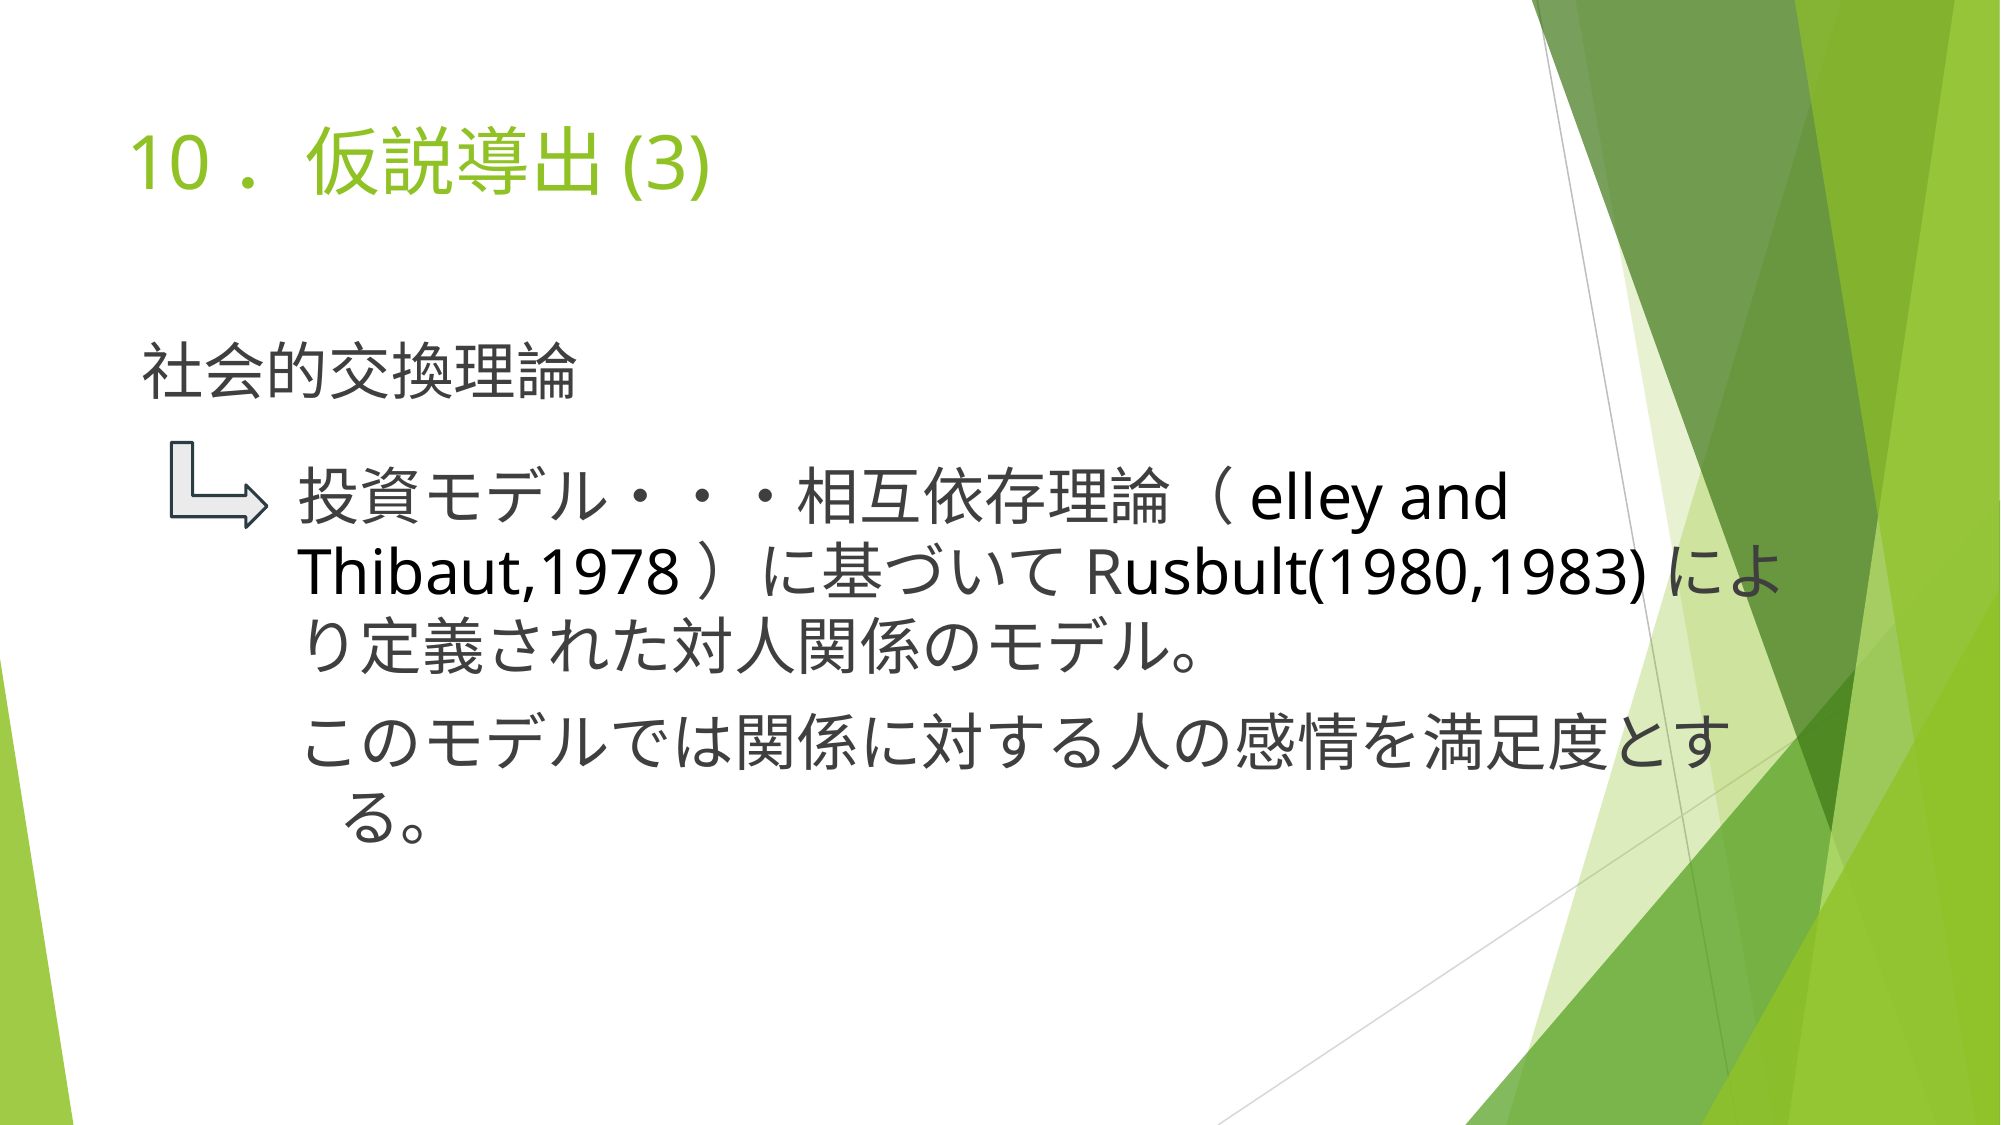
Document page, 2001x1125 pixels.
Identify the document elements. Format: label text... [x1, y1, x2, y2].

title 10．仮説導出(3) [111, 99, 1522, 316]
text_box [171, 442, 267, 528]
text_box 投資モデル・・・相互依存理論（elley and Thibaut,1978）に基づいてRusbult(1980,1983)により定義された対人関係のモデル。 このモデルでは関係に対する人の感情を満足度とする。 [267, 442, 1821, 624]
list 社会的交換理論 [111, 316, 1522, 954]
